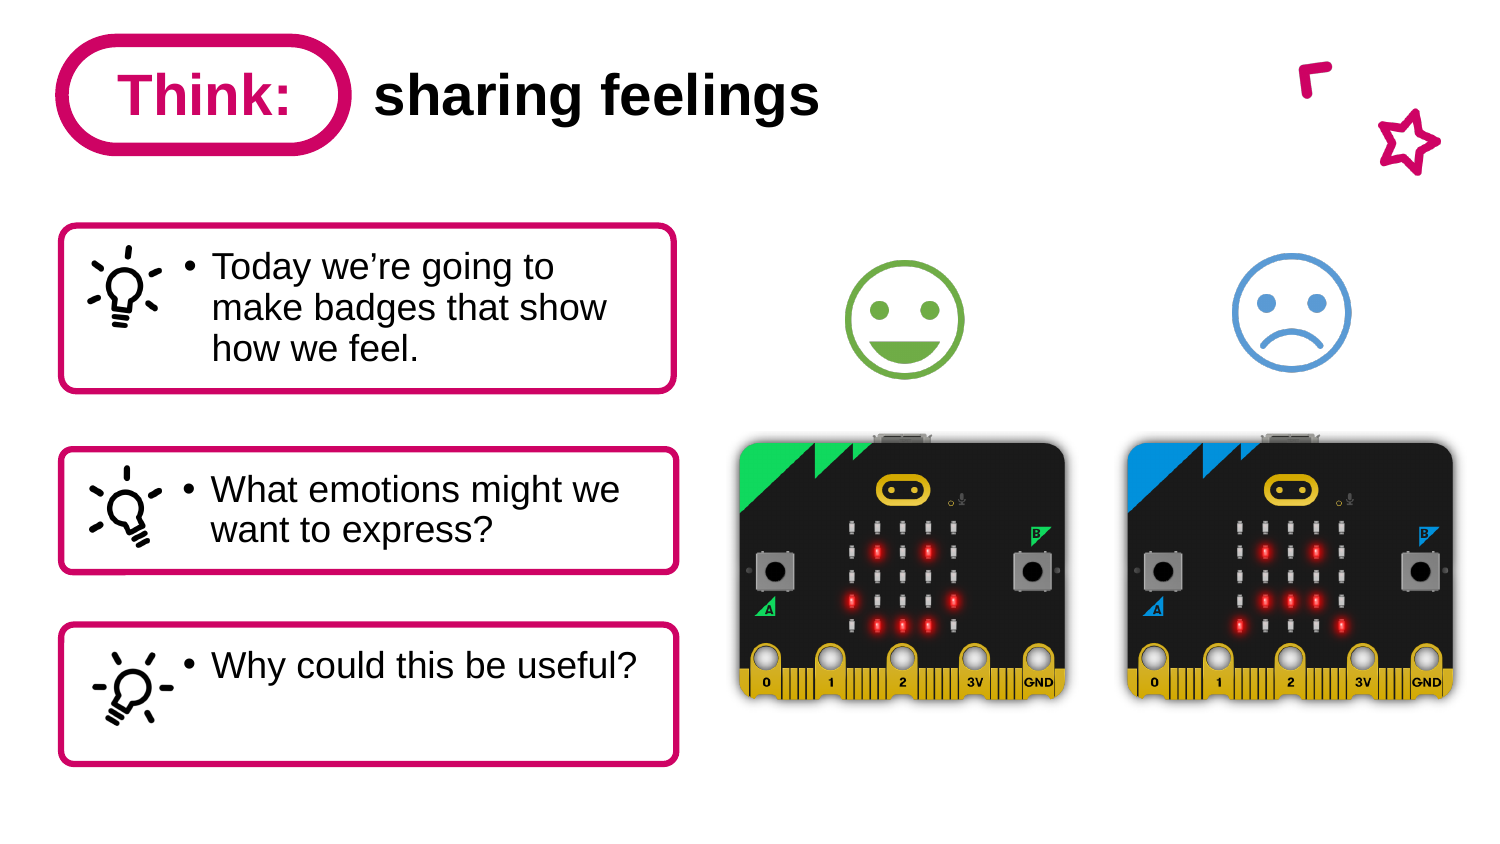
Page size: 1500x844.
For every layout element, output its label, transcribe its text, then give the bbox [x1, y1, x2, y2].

picture [1276, 34, 1356, 117]
picture [1114, 431, 1470, 718]
picture [1216, 237, 1367, 388]
picture [89, 465, 162, 548]
picture [726, 431, 1082, 718]
text_box Why could this be useful? [61, 624, 677, 764]
text_box [60, 39, 346, 151]
text_box Today we’re going to make badges that show how we feel. [61, 225, 674, 392]
text_box What emotions might we want to express? [61, 449, 677, 573]
picture [82, 636, 183, 740]
picture [1378, 108, 1441, 176]
picture [87, 245, 162, 328]
picture [829, 244, 980, 395]
title Think: sharing feelings [110, 34, 829, 159]
